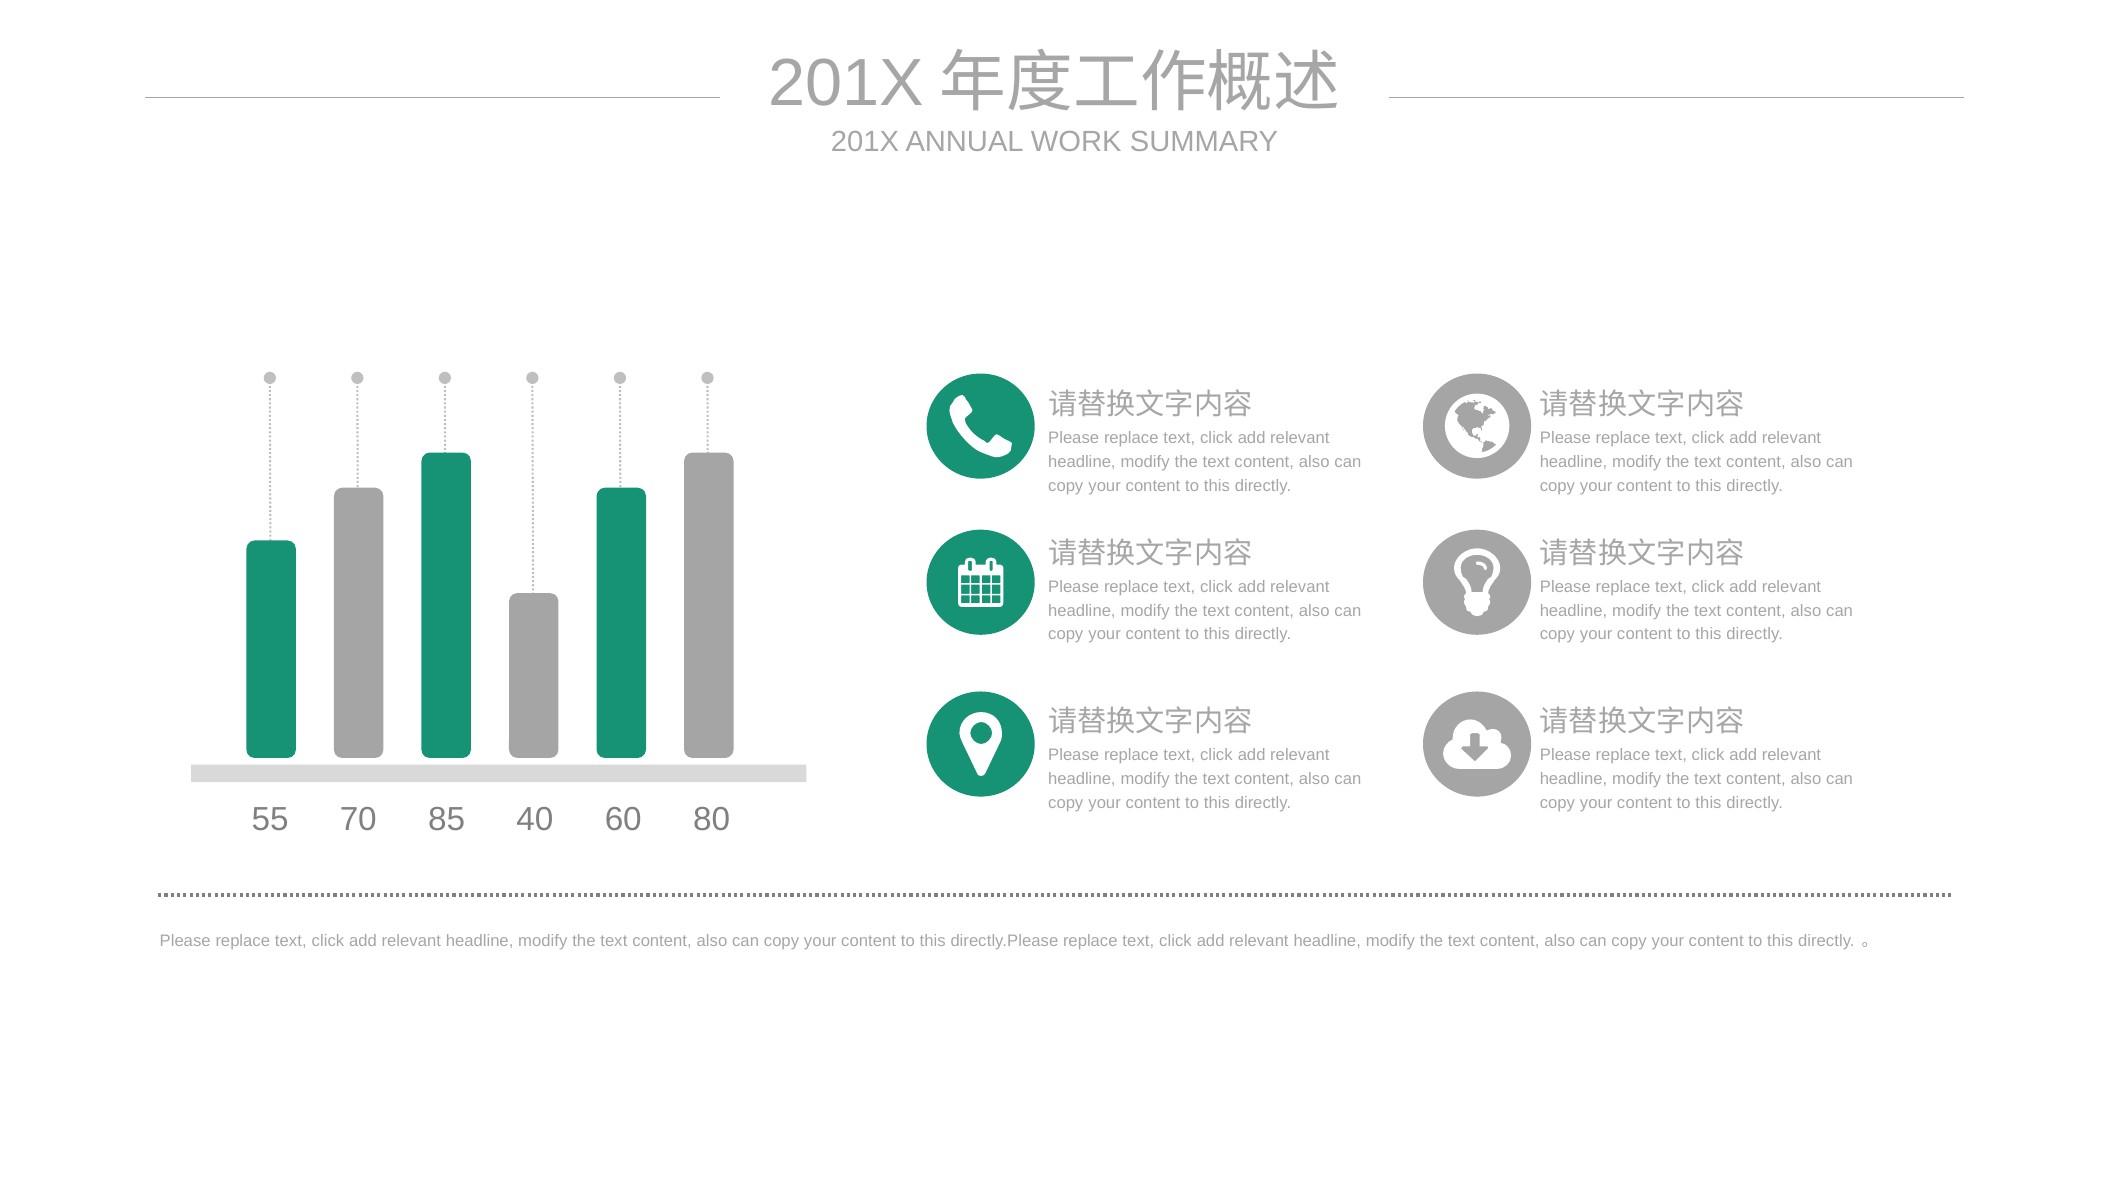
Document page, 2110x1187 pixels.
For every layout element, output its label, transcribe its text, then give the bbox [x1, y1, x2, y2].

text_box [421, 377, 471, 758]
text_box 55 [251, 789, 289, 837]
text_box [1048, 527, 1383, 643]
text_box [333, 377, 384, 758]
text_box 40 [516, 789, 554, 837]
text_box 201X年度工作概述 [730, 98, 1379, 119]
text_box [926, 373, 1035, 479]
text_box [1539, 378, 1874, 494]
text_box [1539, 527, 1874, 643]
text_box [1422, 529, 1532, 635]
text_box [246, 377, 296, 758]
text_box 80 [692, 789, 731, 837]
text_box Please replace text, click add relevant headline, modify the text content, also can copy your content to this directly.Please replace text, click add relevant headline, modify the text content, also can copy your content to this directly.。 [159, 925, 1950, 950]
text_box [1048, 378, 1392, 494]
text_box 85 [428, 789, 466, 837]
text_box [1422, 373, 1532, 479]
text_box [684, 377, 734, 758]
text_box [1539, 695, 1874, 811]
text_box 70 [339, 789, 377, 837]
text_box 201X ANNUAL WORK SUMMARY [824, 122, 1285, 158]
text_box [509, 377, 559, 758]
text_box 60 [604, 789, 642, 837]
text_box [926, 691, 1035, 797]
text_box [190, 763, 807, 783]
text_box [926, 529, 1035, 635]
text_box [596, 377, 646, 758]
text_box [1422, 691, 1532, 797]
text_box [1048, 695, 1383, 811]
text_box 201X年度工作概述 [730, 38, 1379, 96]
